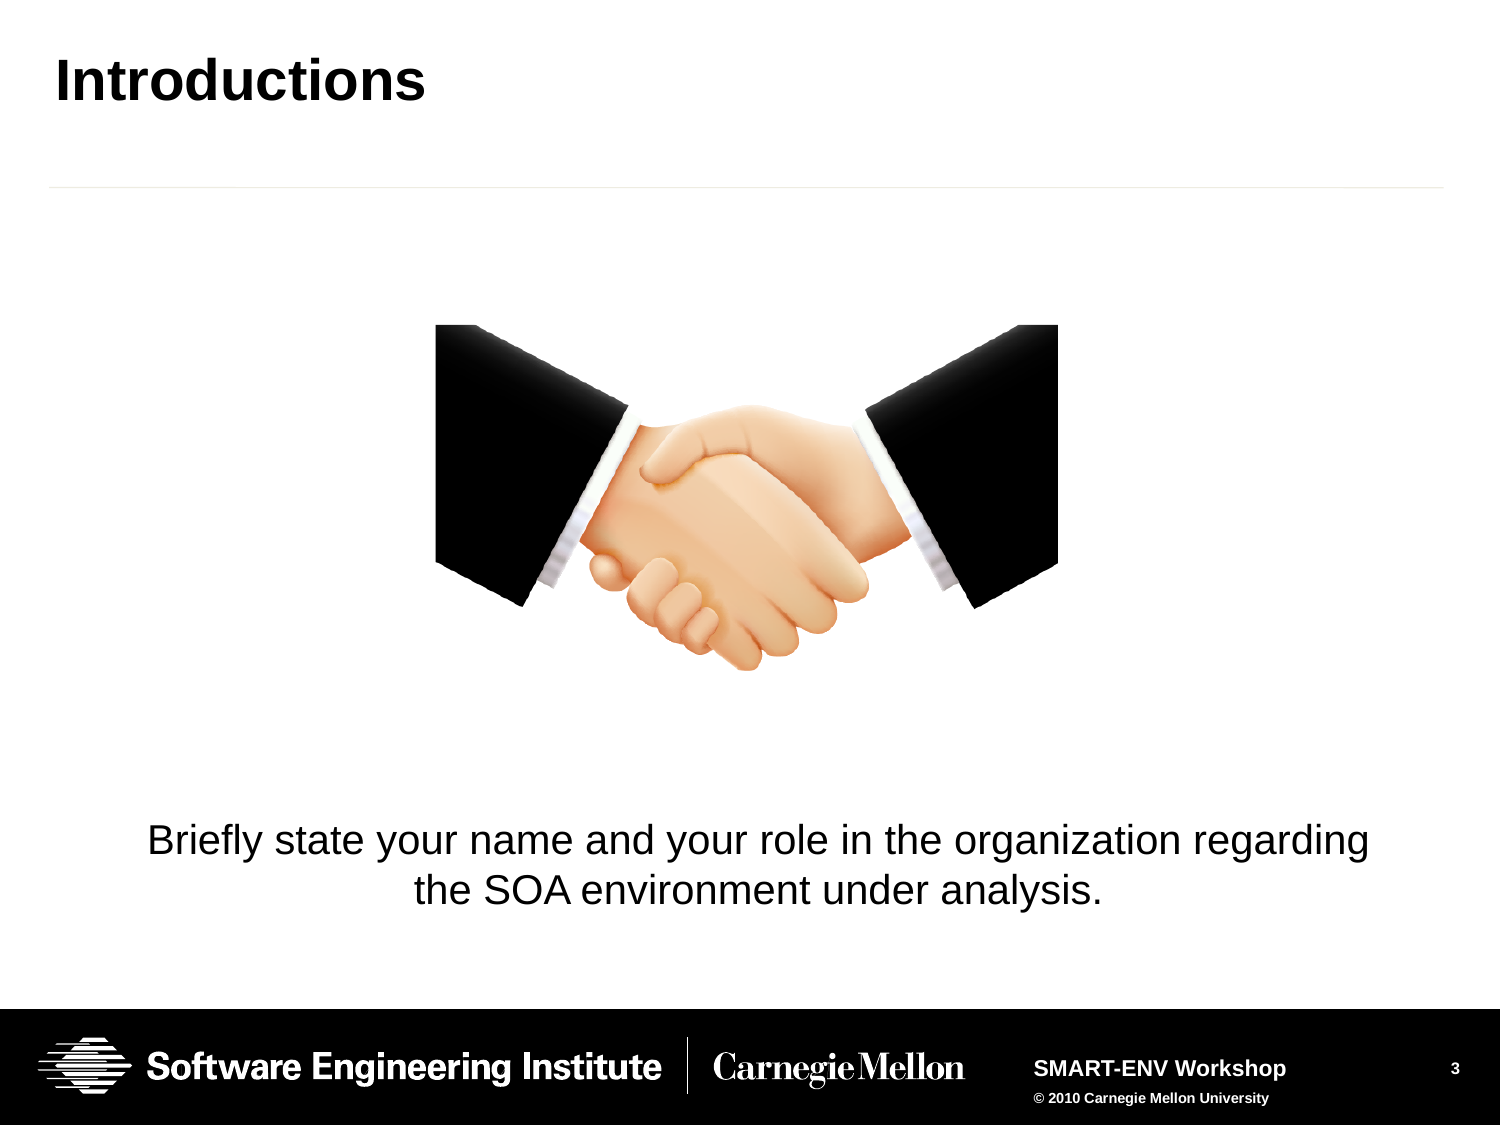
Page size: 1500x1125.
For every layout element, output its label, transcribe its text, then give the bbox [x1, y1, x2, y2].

title Introductions [55, 49, 1451, 114]
picture [314, 296, 1176, 672]
text_box Briefly state your name and your role in the organization regarding the SOA environment under analysis. [102, 804, 1415, 920]
